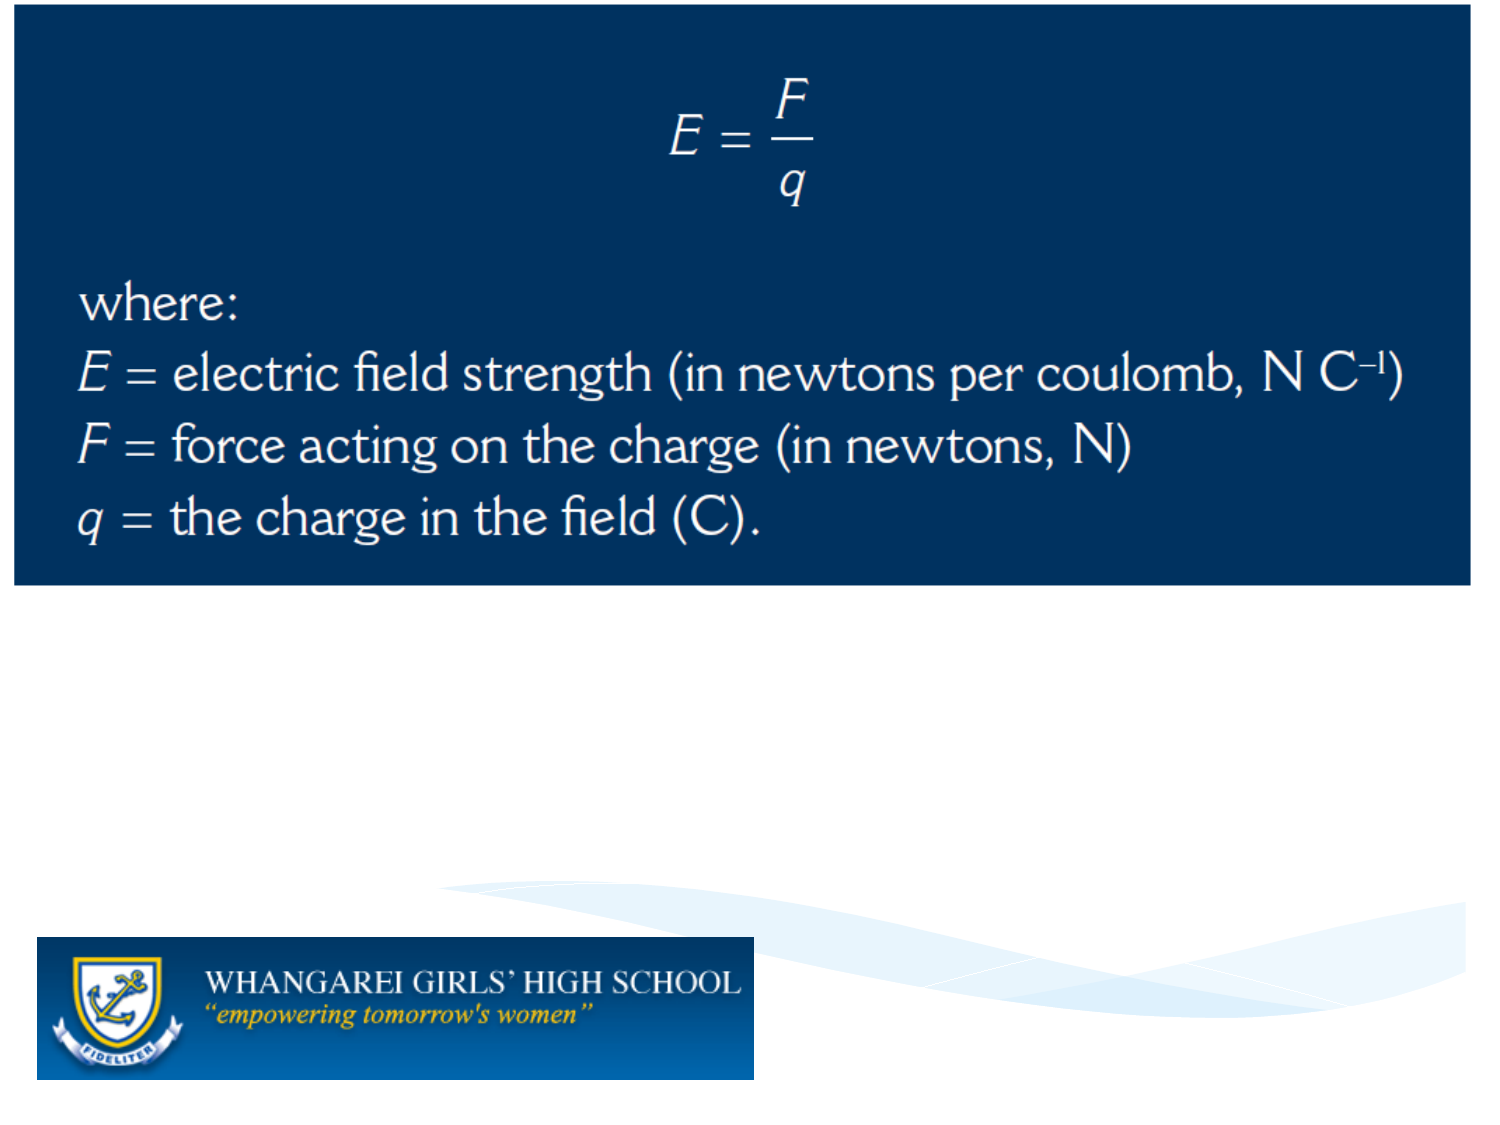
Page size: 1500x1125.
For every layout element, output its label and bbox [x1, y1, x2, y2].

picture [37, 937, 754, 1080]
picture [5, 0, 1476, 590]
